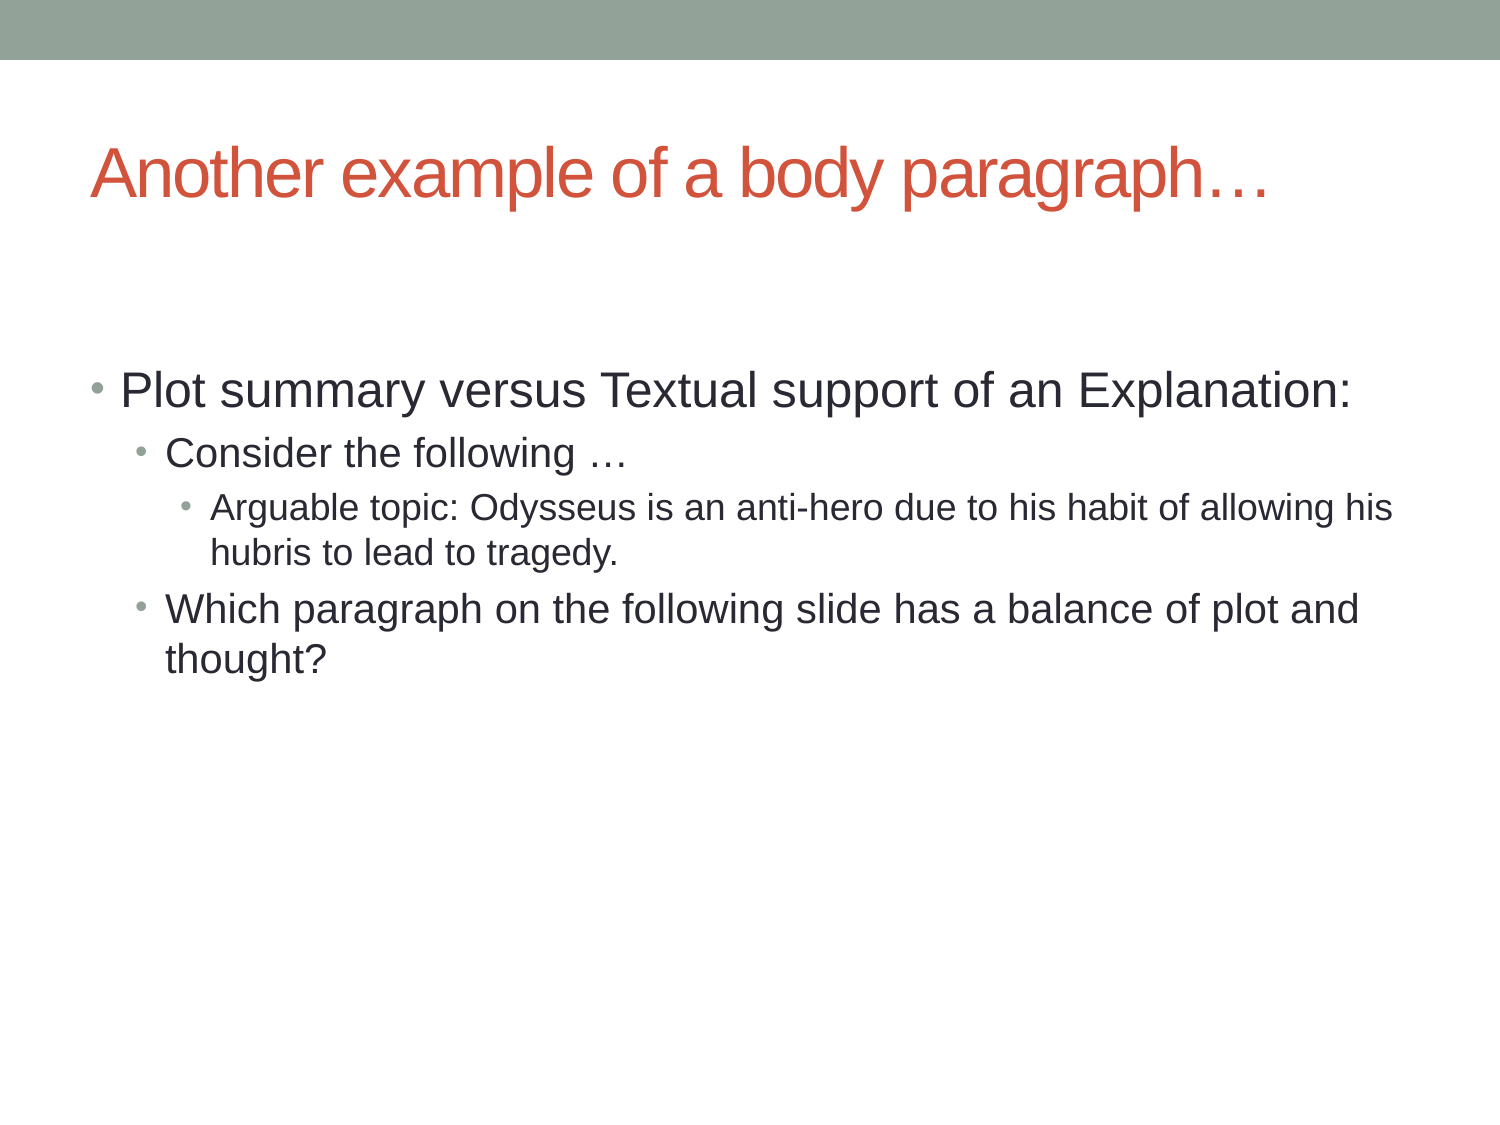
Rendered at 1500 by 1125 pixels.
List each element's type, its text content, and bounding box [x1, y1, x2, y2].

title Another example of a body paragraph… [75, 87, 1425, 250]
list Plot summary versus Textual support of an Explanation: Consider the following … Arguable topic: Odysseus is an anti-hero due to his habit of allowing his hubris to lead to tragedy. Which paragraph on the following slide has a balance of plot and thought? [75, 350, 1425, 1075]
